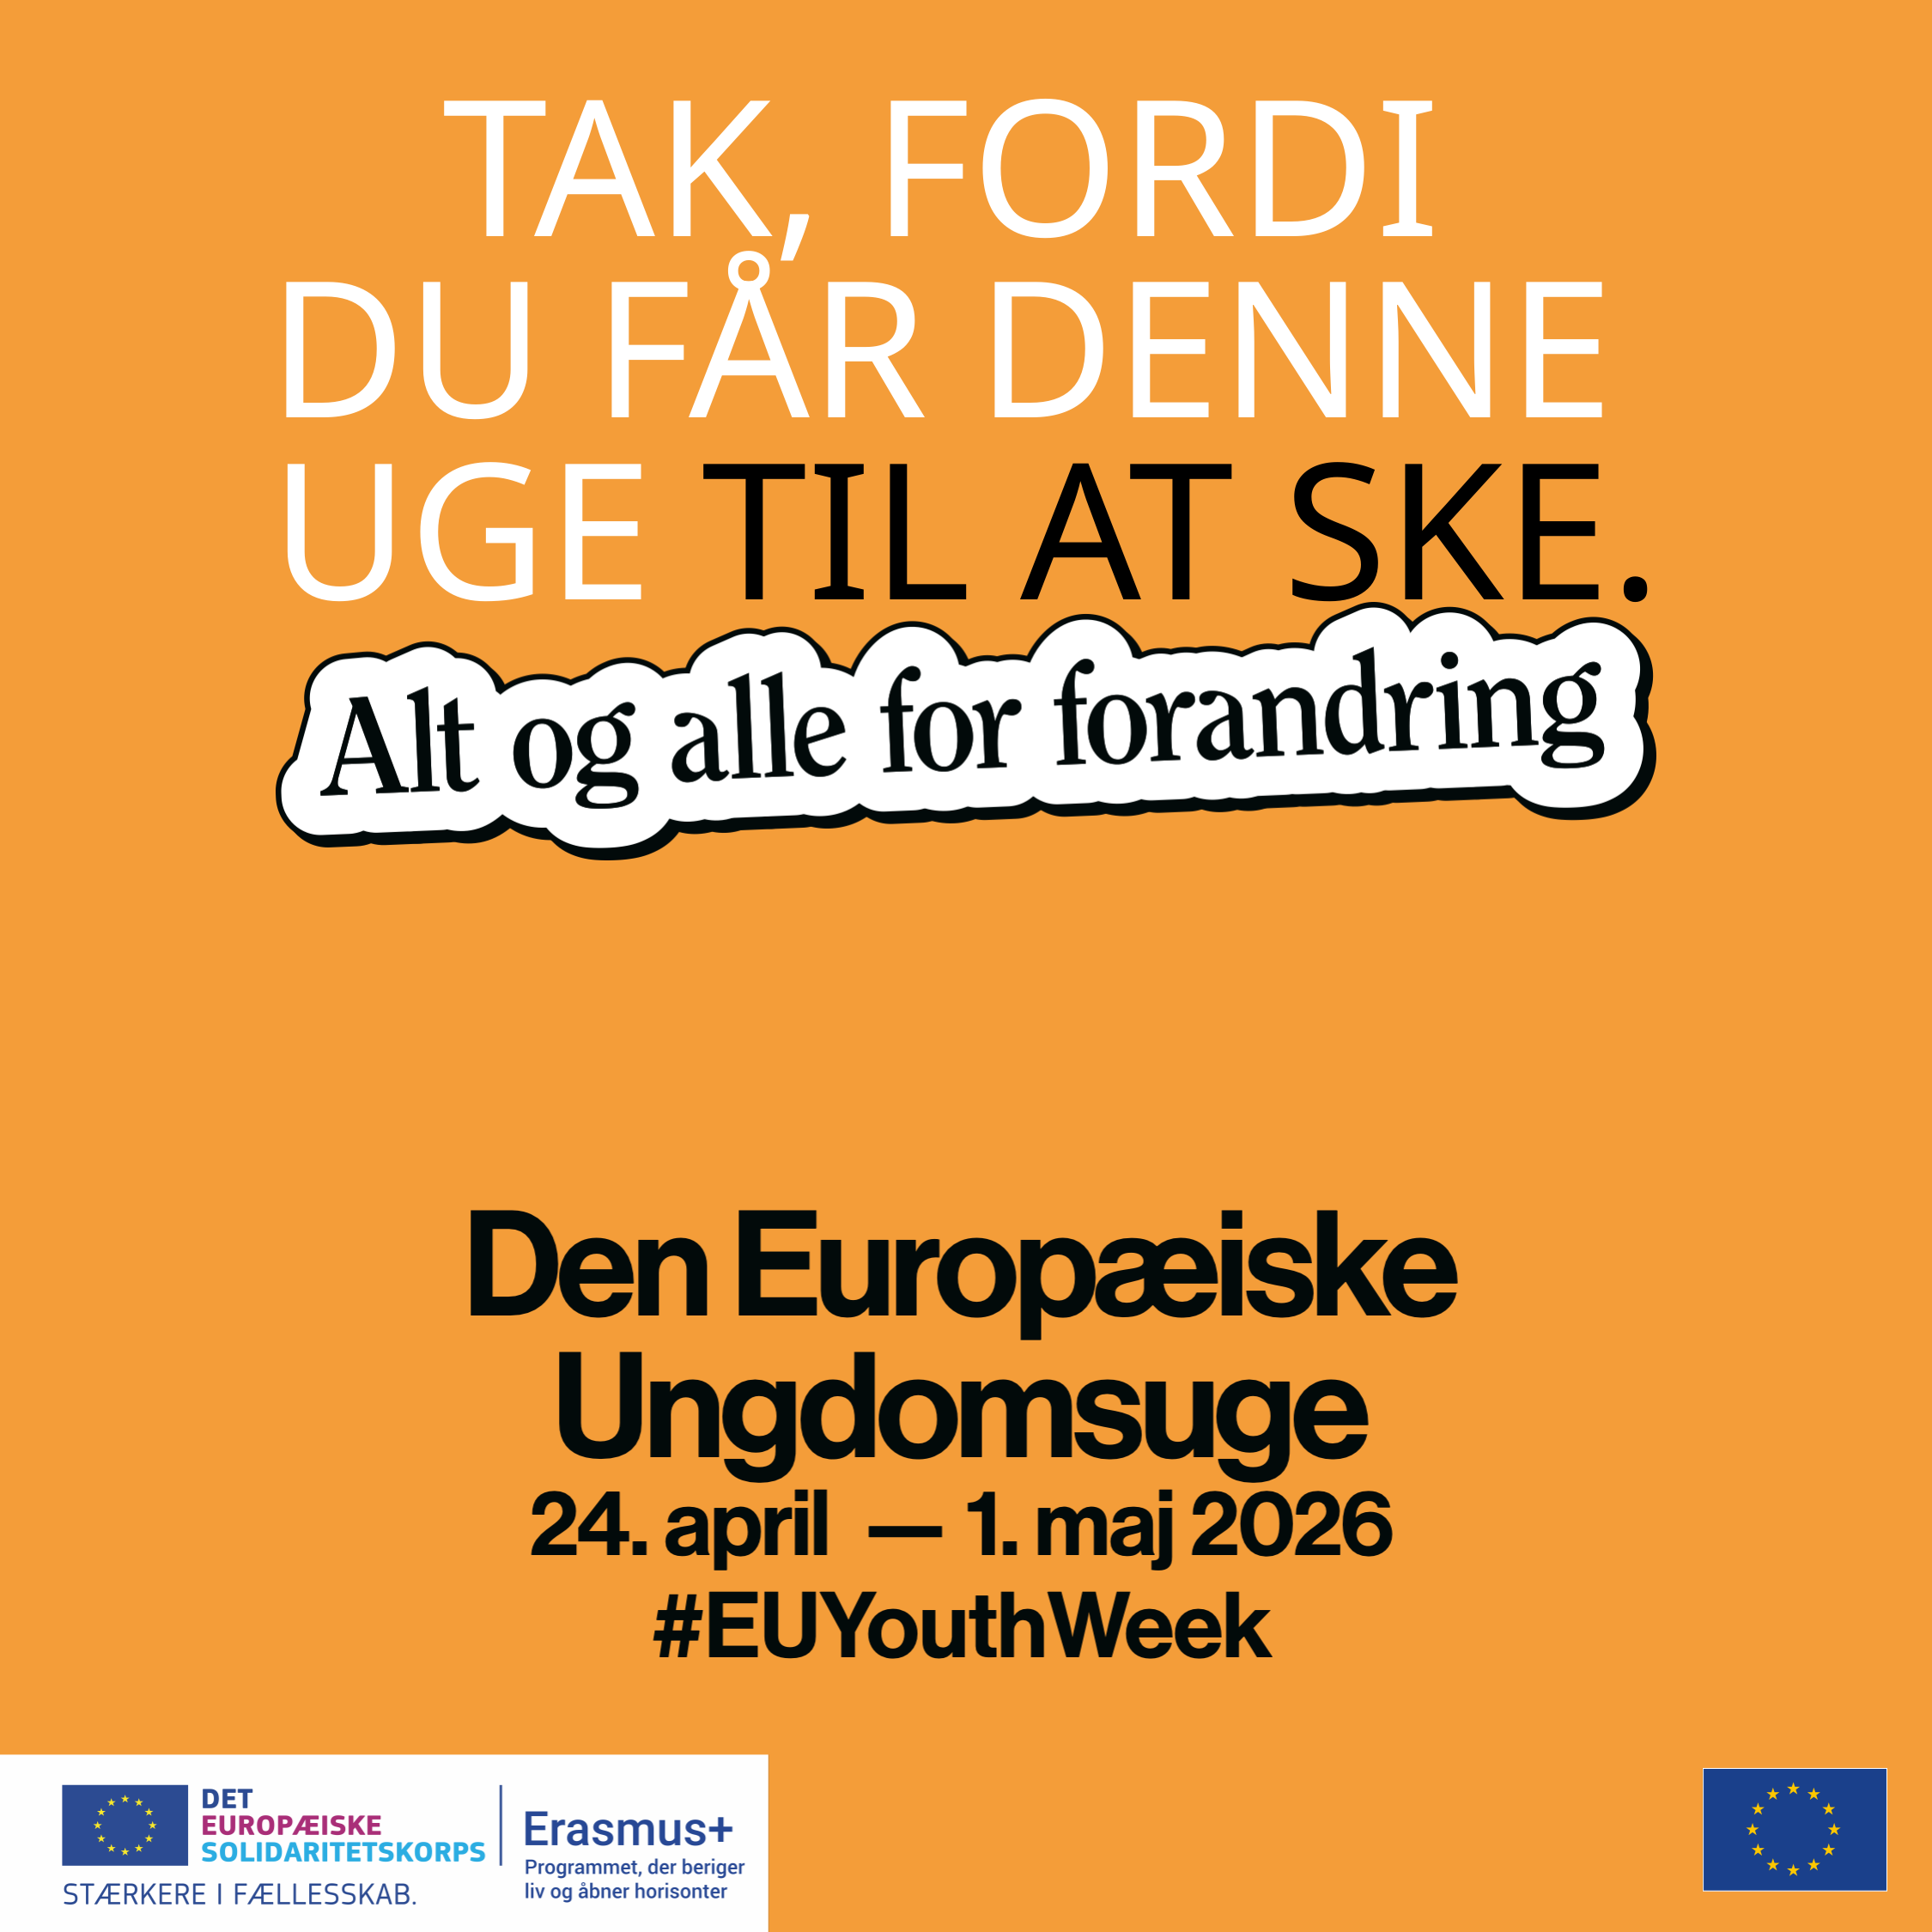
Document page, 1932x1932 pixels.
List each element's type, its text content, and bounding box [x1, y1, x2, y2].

picture [0, 1189, 1887, 1932]
text_box TAK, FORDI DU FÅR DENNE UGE TIL AT SKE. [264, 86, 1668, 641]
picture [276, 602, 1656, 860]
